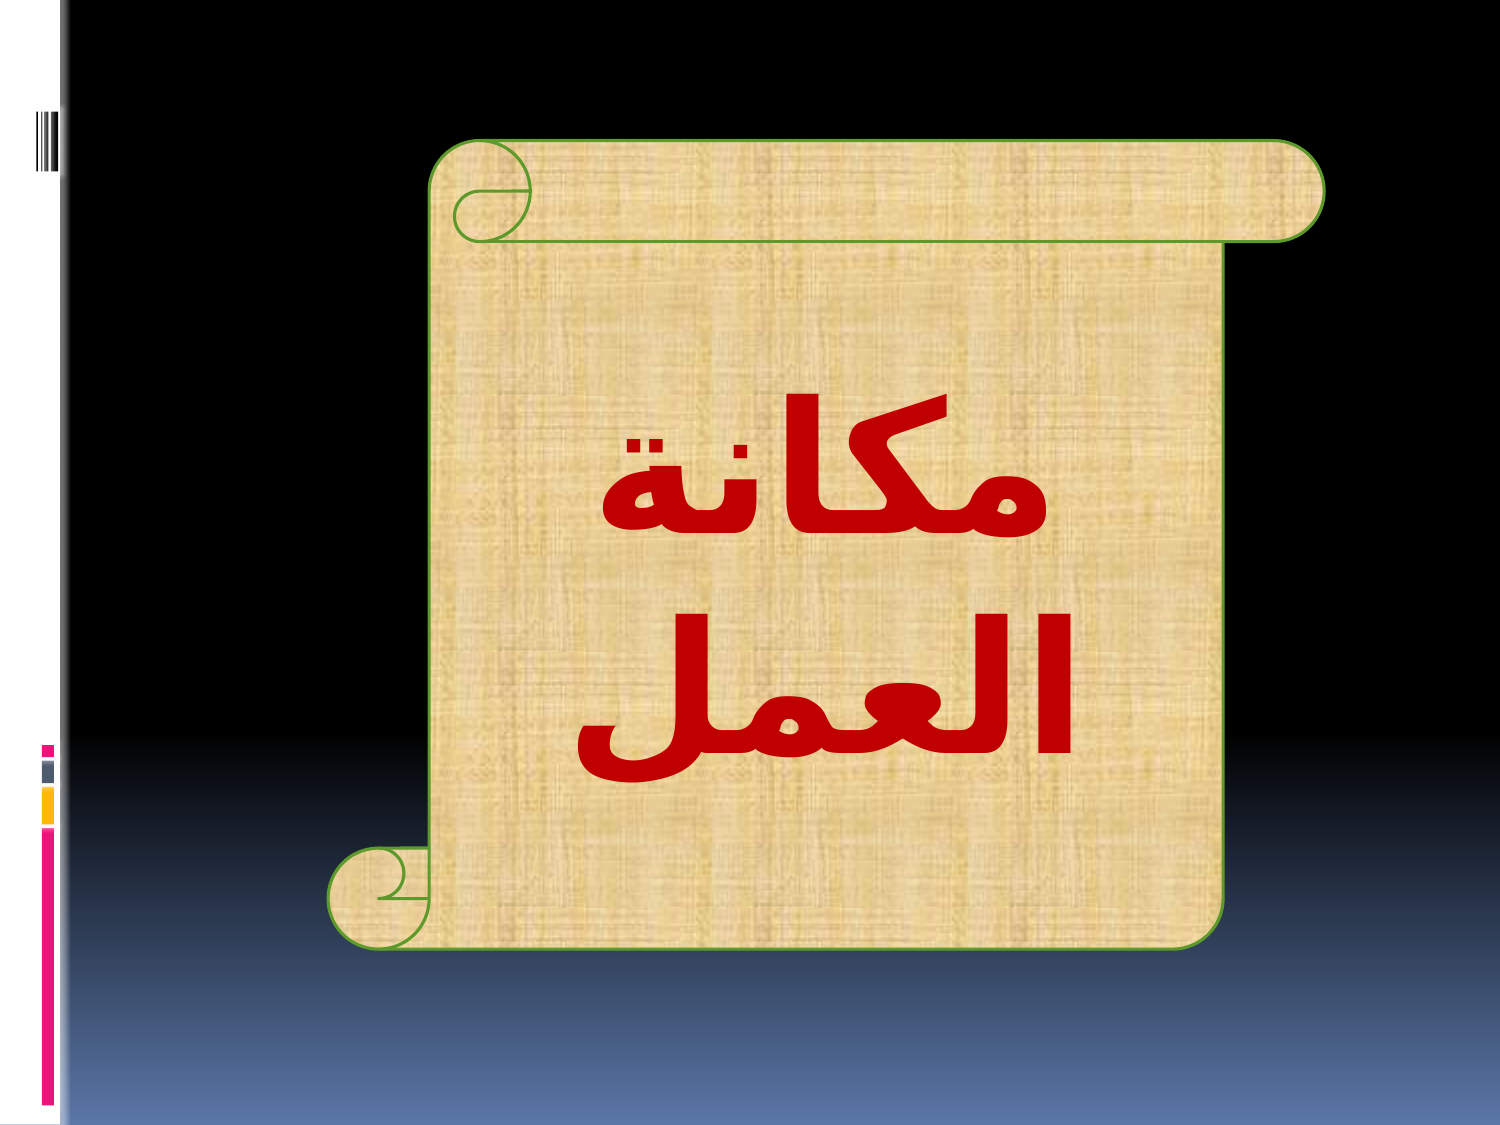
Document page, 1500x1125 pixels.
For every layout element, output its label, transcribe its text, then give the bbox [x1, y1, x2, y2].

text_box مكانة العمل [326, 138, 1326, 951]
